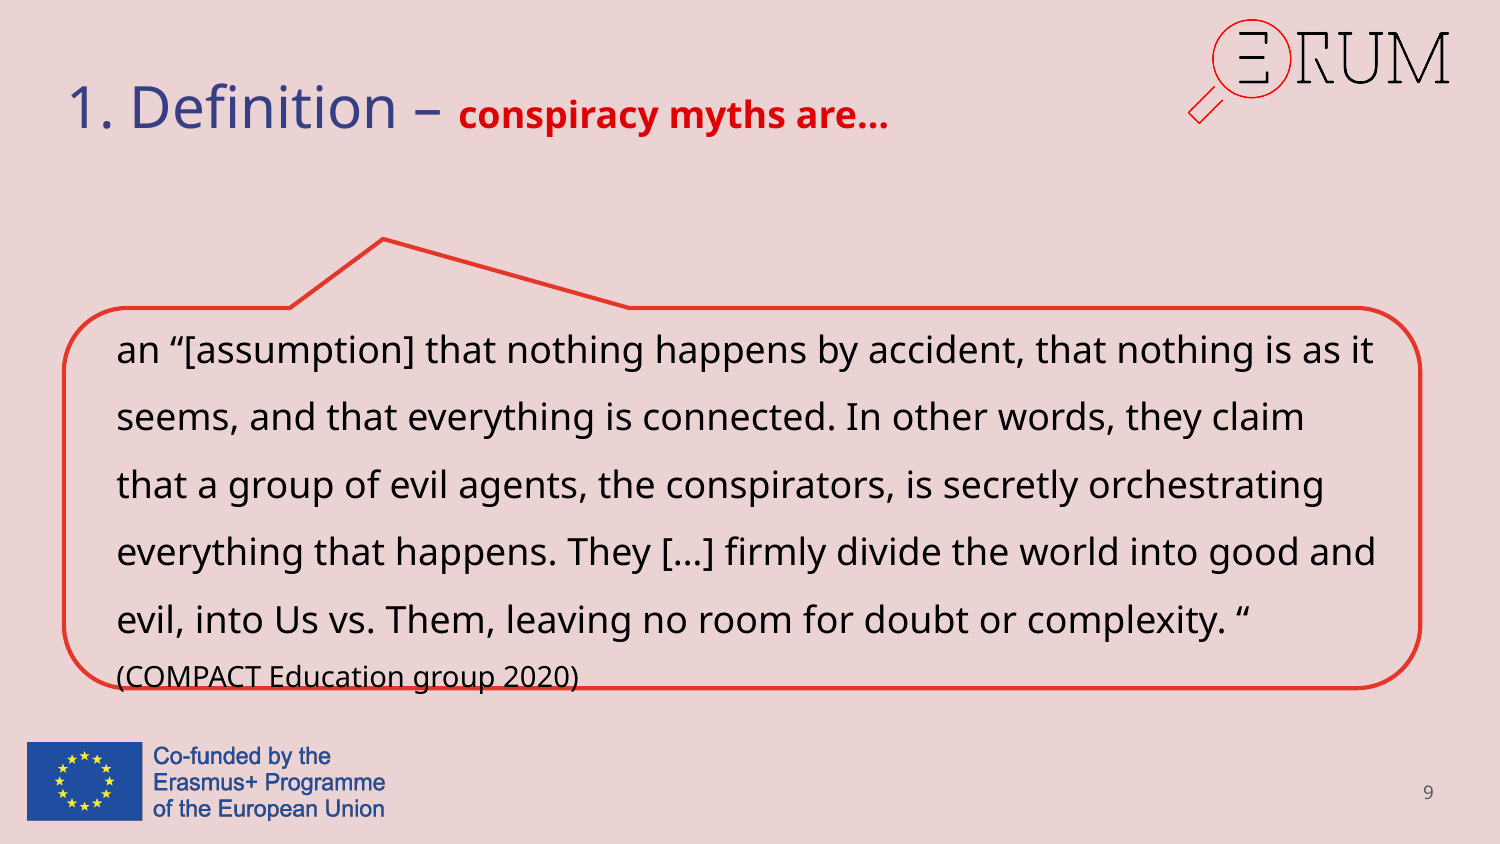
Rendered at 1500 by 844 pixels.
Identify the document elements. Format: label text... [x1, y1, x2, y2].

picture [1136, 0, 1500, 137]
title 1. Definition – conspiracy myths are… [51, 55, 1168, 150]
text_box an “[assumption] that nothing happens by accident, that nothing is as it seems, and that everything is connected. In other words, they claim that a group of evil agents, the conspirators, is secretly orchestrating everything that happens. They […] firmly divide the world into good and evil, into Us vs. Them, leaving no room for doubt or complexity. “ (COMPACT Education group 2020) [63, 238, 1421, 689]
picture [27, 742, 385, 821]
slide_number 9 [1358, 761, 1449, 826]
